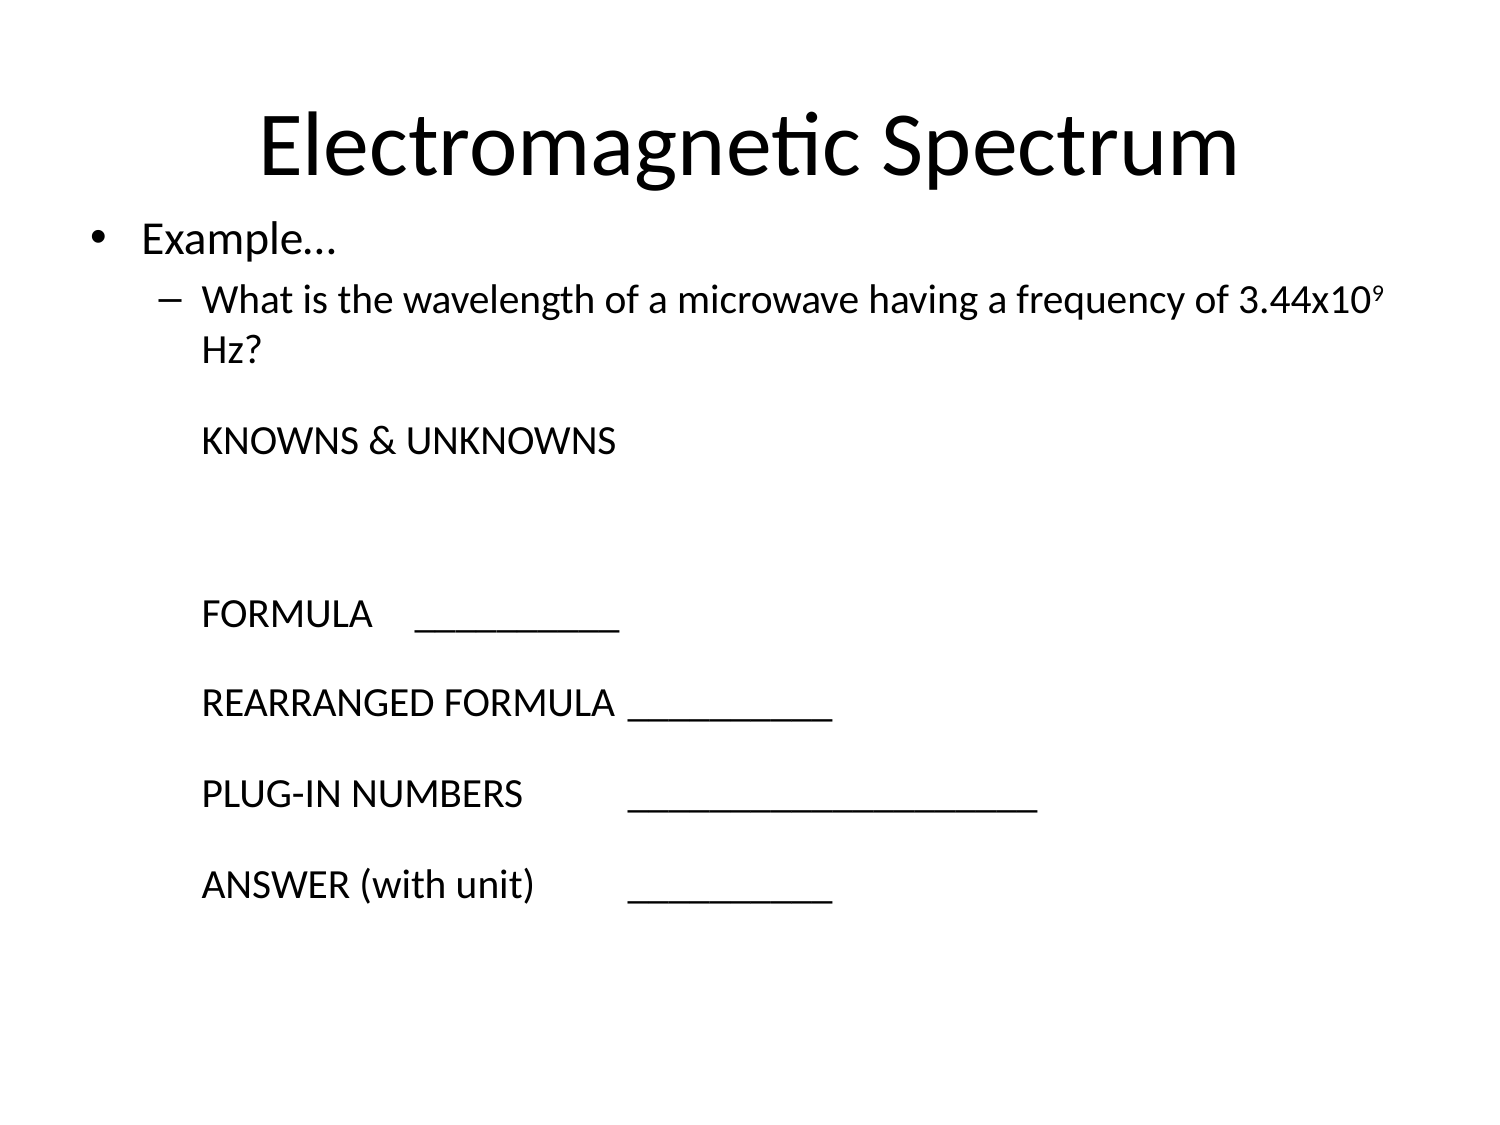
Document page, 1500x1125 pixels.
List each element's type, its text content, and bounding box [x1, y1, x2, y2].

list Example… What is the wavelength of a microwave having a frequency of 3.44x109 Hz? KNOWNS & UNKNOWNS FORMULA __________ REARRANGED FORMULA __________ PLUG-IN NUMBERS ____________________ ANSWER (with unit) __________ [75, 200, 1425, 1038]
title Electromagnetic Spectrum [75, 45, 1425, 200]
